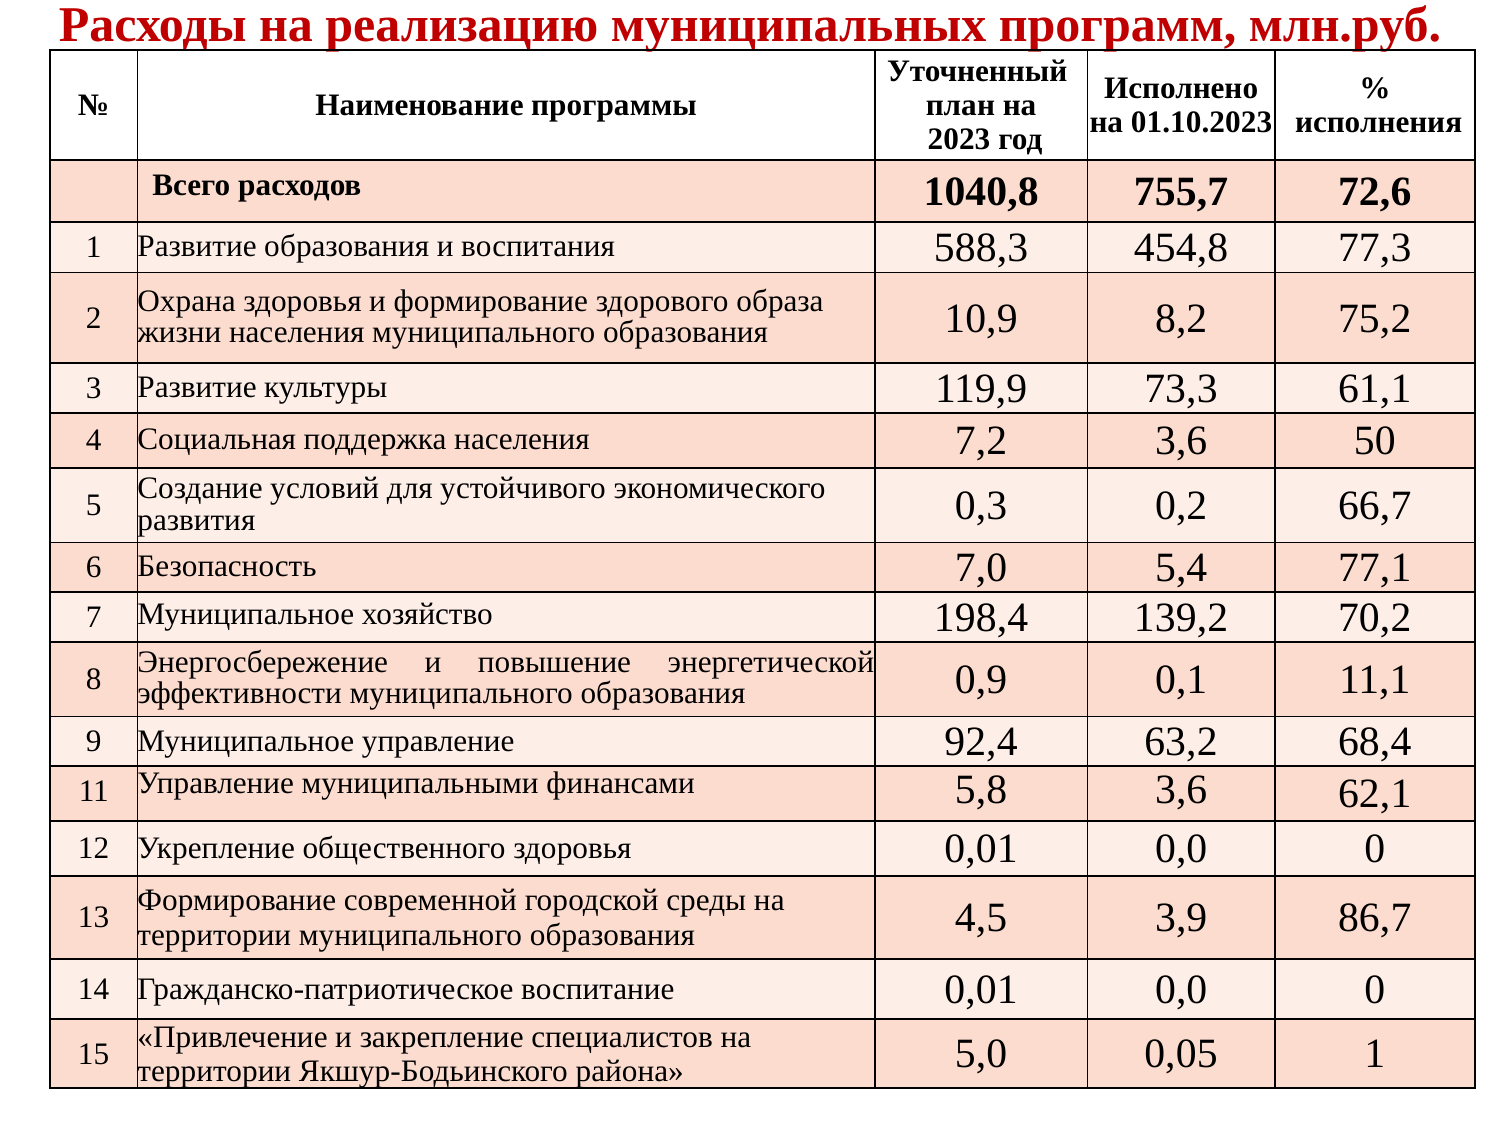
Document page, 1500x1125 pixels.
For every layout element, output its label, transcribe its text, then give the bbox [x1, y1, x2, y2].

table_header № [51, 51, 137, 159]
table_cell 454,8 [1088, 223, 1274, 272]
table_cell Муниципальное хозяйство [138, 593, 874, 641]
table_cell 7,0 [876, 543, 1087, 591]
table_cell 3 [51, 364, 137, 412]
table_cell 3,6 [1088, 767, 1274, 820]
table_cell 75,2 [1276, 273, 1474, 362]
table_cell 50 [1276, 414, 1474, 467]
table_cell Энергосбережение и повышение энергетической эффективности муниципального образования [138, 643, 874, 716]
table_cell 10,9 [876, 273, 1087, 362]
table_cell 86,7 [1276, 877, 1474, 958]
table_cell 68,4 [1276, 717, 1474, 765]
table_cell Формирование современной городской среды на территории муниципального образования [138, 877, 874, 958]
table_cell Развитие культуры [138, 364, 874, 412]
table_cell 11 [51, 767, 137, 820]
table_cell 0 [1276, 960, 1474, 1018]
table_cell 588,3 [876, 223, 1087, 272]
table_cell Безопасность [138, 543, 874, 591]
table_cell 5,0 [876, 1020, 1087, 1087]
table_cell 119,9 [876, 364, 1087, 412]
table_cell 1 [1276, 1020, 1474, 1087]
table_cell 3,9 [1088, 877, 1274, 958]
table_cell 7,2 [876, 414, 1087, 467]
table_cell 14 [51, 960, 137, 1018]
table_cell 139,2 [1088, 593, 1274, 641]
table_cell 77,1 [1276, 543, 1474, 591]
table_cell 0,0 [1088, 822, 1274, 875]
table_cell Управление муниципальными финансами [138, 767, 874, 820]
table_cell Муниципальное управление [138, 717, 874, 765]
table_cell 2 [51, 273, 137, 362]
table_cell 9 [51, 717, 137, 765]
table_cell 0,9 [876, 643, 1087, 716]
table_cell 7 [51, 593, 137, 641]
table_cell 72,6 [1276, 161, 1474, 221]
table_cell 70,2 [1276, 593, 1474, 641]
table_header Уточненный план на 2023 год [876, 51, 1087, 159]
table_cell 755,7 [1088, 161, 1274, 221]
table_cell 77,3 [1276, 223, 1474, 272]
table_cell 0 [1276, 822, 1474, 875]
table_cell Создание условий для устойчивого экономического развития [138, 469, 874, 542]
table_cell 1040,8 [876, 161, 1087, 221]
table_cell Всего расходов [138, 161, 874, 221]
table_cell 62,1 [1276, 767, 1474, 820]
table_cell 0,01 [876, 960, 1087, 1018]
table_cell 8 [51, 643, 137, 716]
table_header % исполнения [1276, 51, 1474, 159]
table_cell «Привлечение и закрепление специалистов на территории Якшур-Бодьинского района» [138, 1020, 874, 1087]
table_cell 0,01 [876, 822, 1087, 875]
table_cell 0,2 [1088, 469, 1274, 542]
table_cell 63,2 [1088, 717, 1274, 765]
table_cell Охрана здоровья и формирование здорового образа жизни населения муниципального образования [138, 273, 874, 362]
table_cell 4,5 [876, 877, 1087, 958]
table_cell 13 [51, 877, 137, 958]
table_cell 0,05 [1088, 1020, 1274, 1087]
table_cell [51, 161, 137, 221]
table_cell 3,6 [1088, 414, 1274, 467]
table_cell 12 [51, 822, 137, 875]
table_cell 73,3 [1088, 364, 1274, 412]
table_cell Развитие образования и воспитания [138, 223, 874, 272]
table_header Исполнено на 01.10.2023 [1088, 51, 1274, 159]
table_cell 0,1 [1088, 643, 1274, 716]
table_cell 0,0 [1088, 960, 1274, 1018]
table_cell 198,4 [876, 593, 1087, 641]
table_cell 0,3 [876, 469, 1087, 542]
table_cell 92,4 [876, 717, 1087, 765]
table_cell 8,2 [1088, 273, 1274, 362]
table_cell Гражданско-патриотическое воспитание [138, 960, 874, 1018]
table_cell 4 [51, 414, 137, 467]
table_cell Укрепление общественного здоровья [138, 822, 874, 875]
table_cell 5,8 [876, 767, 1087, 820]
table_cell 5,4 [1088, 543, 1274, 591]
table_cell 66,7 [1276, 469, 1474, 542]
table_cell Социальная поддержка населения [138, 414, 874, 467]
table_cell 61,1 [1276, 364, 1474, 412]
table_cell 11,1 [1276, 643, 1474, 716]
title Расходы на реализацию муниципальных программ, млн.руб. [37, 0, 1463, 50]
table_cell 5 [51, 469, 137, 542]
table_cell 15 [51, 1020, 137, 1087]
table_header Наименование программы [138, 51, 874, 159]
table_cell 6 [51, 543, 137, 591]
table_cell 1 [51, 223, 137, 272]
